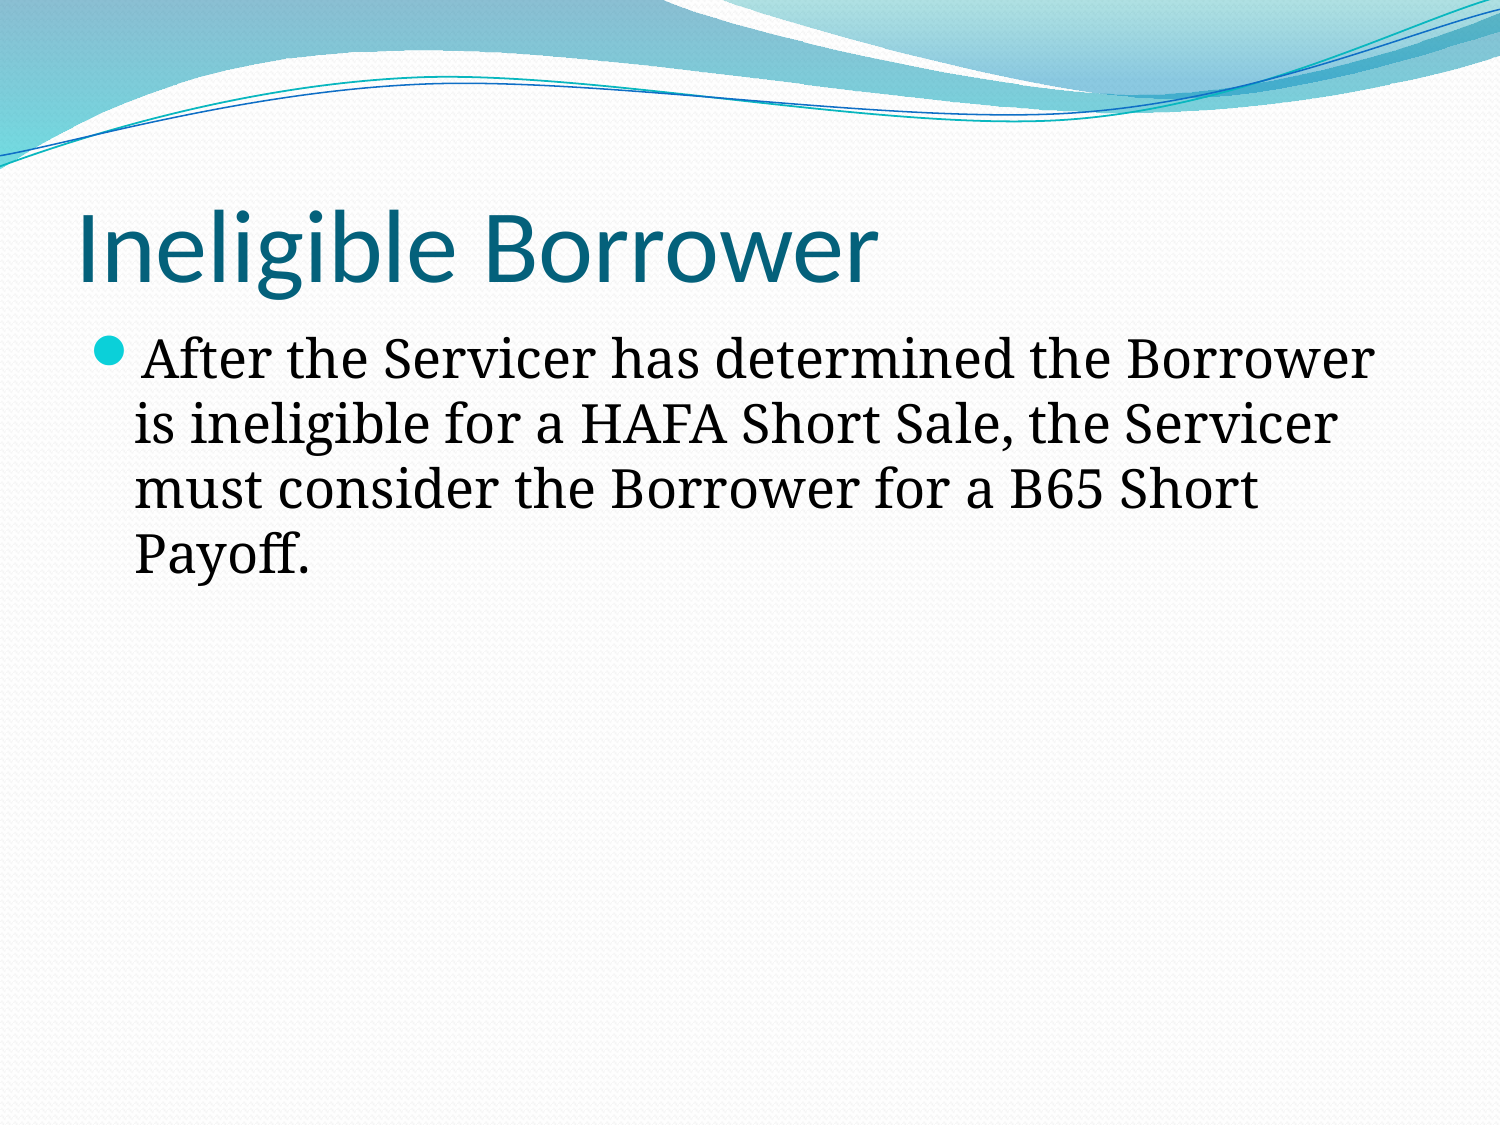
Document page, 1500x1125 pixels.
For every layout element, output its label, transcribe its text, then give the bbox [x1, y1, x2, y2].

title Ineligible Borrower [75, 115, 1425, 303]
list After the Servicer has determined the Borrower is ineligible for a HAFA Short Sale, the Servicer must consider the Borrower for a B65 Short Payoff. [75, 317, 1425, 1038]
